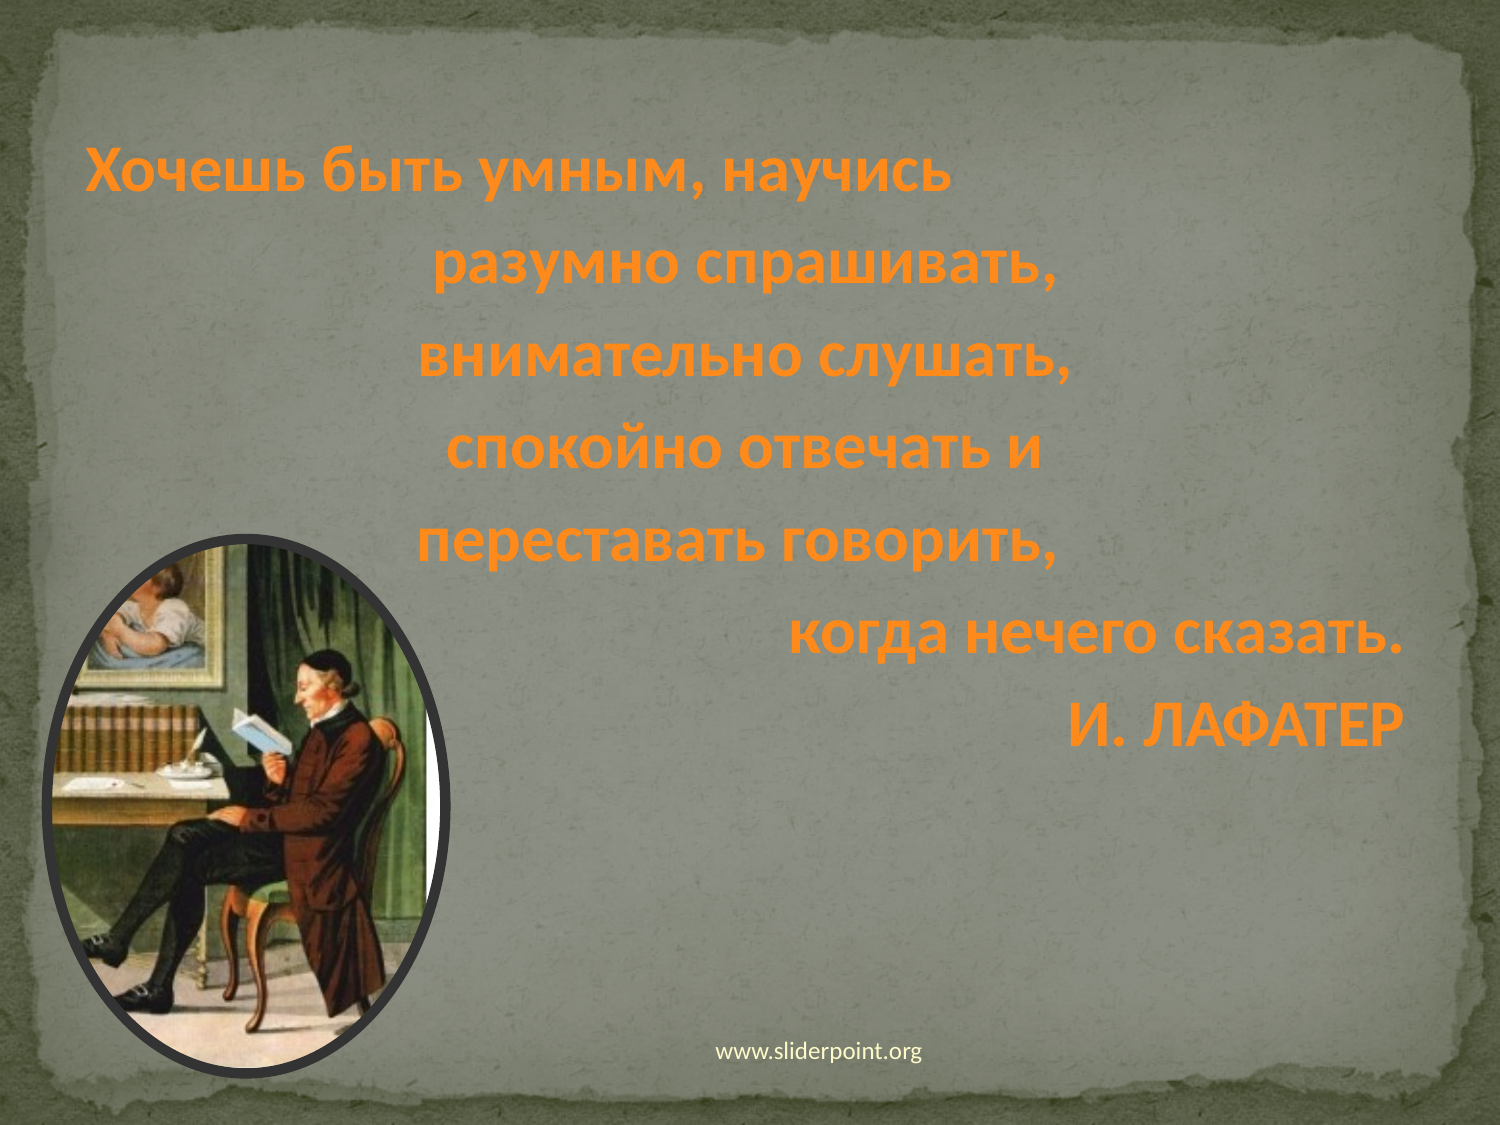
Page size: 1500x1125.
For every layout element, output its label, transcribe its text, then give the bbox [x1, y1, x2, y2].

picture [47, 539, 446, 1074]
list Хочешь быть умным, научись разумно спрашивать, внимательно слушать, спокойно отвечать и переставать говорить, когда нечего сказать. И. ЛАФАТЕР [70, 117, 1421, 770]
footer www.sliderpoint.org [442, 1017, 938, 1081]
